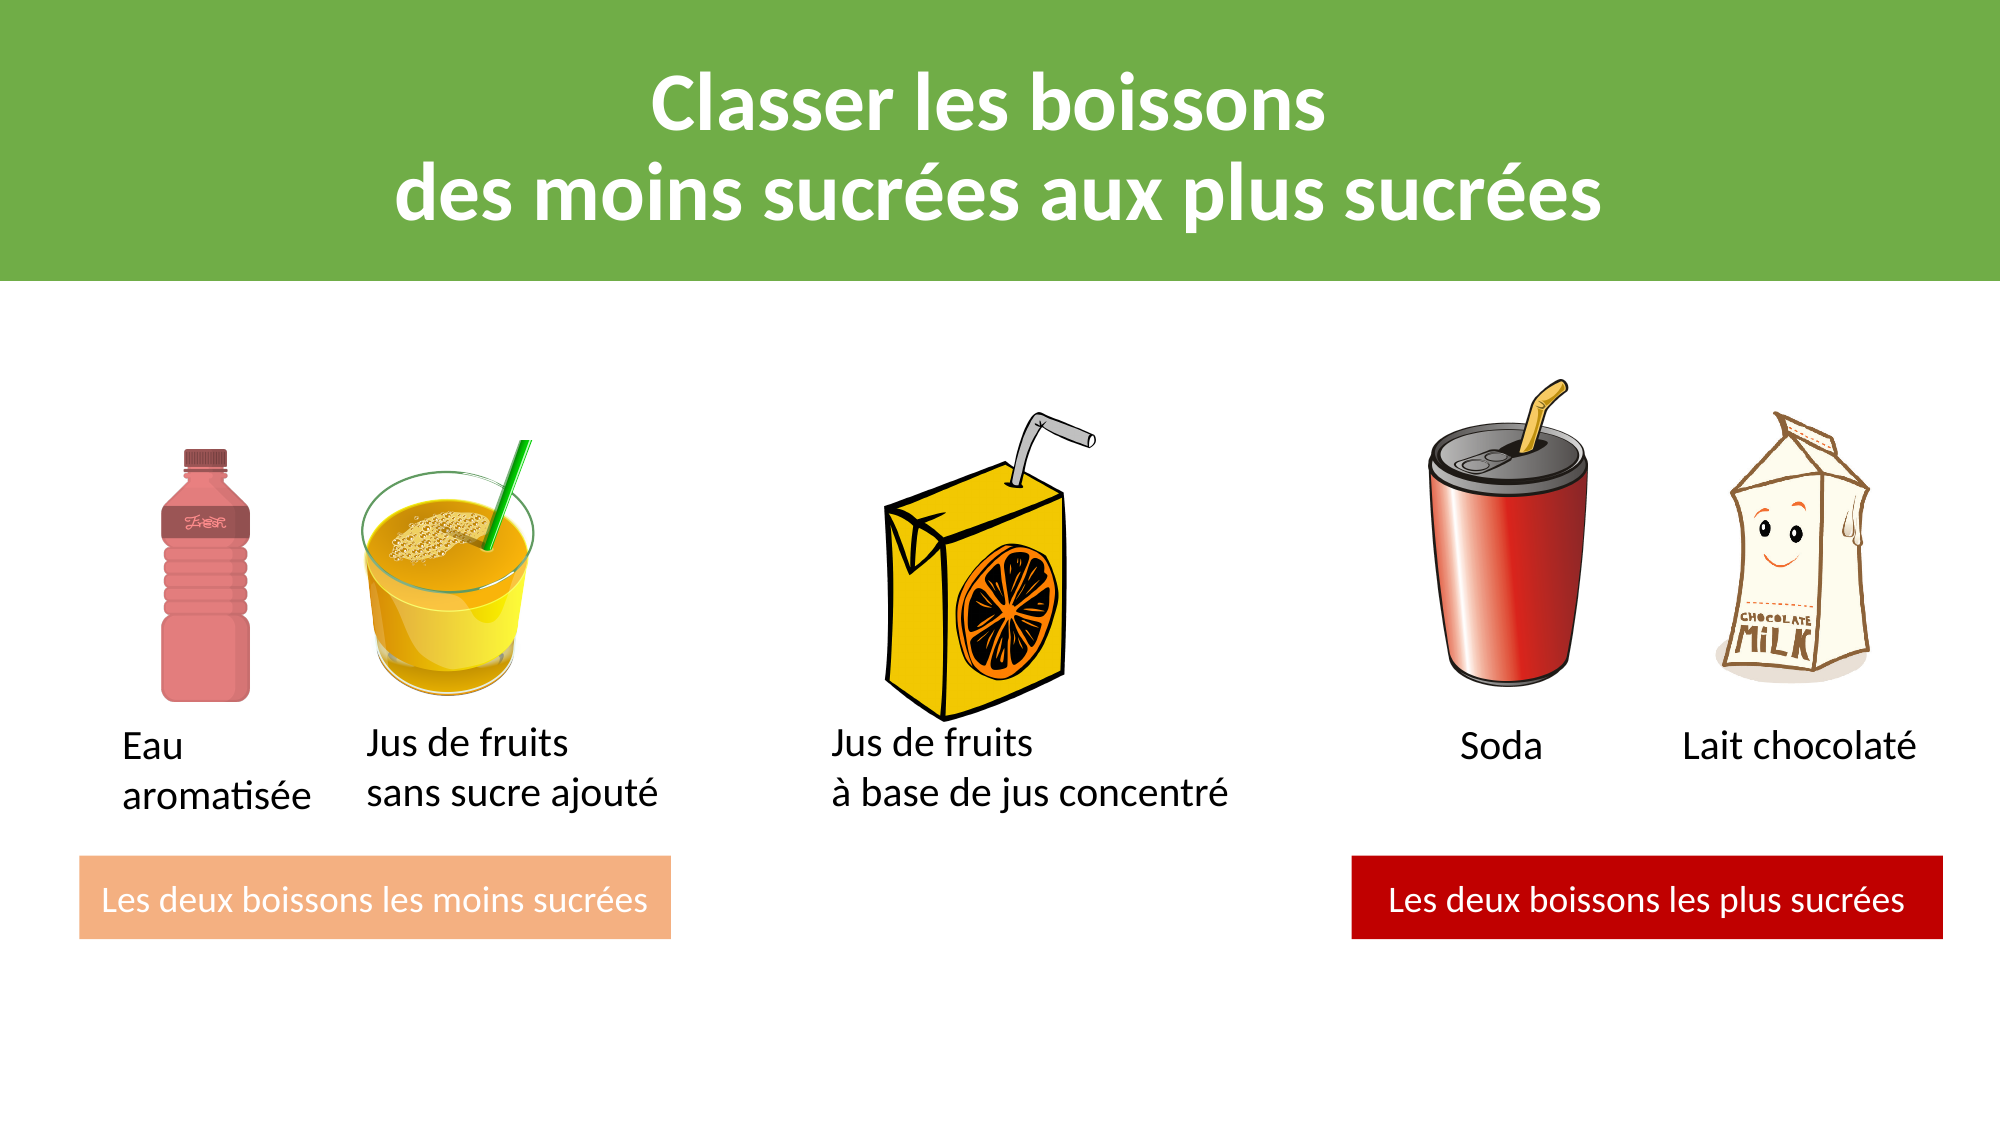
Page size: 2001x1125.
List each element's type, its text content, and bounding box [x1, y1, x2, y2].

text_box Soda [1445, 710, 1667, 826]
picture [142, 449, 269, 702]
picture [1687, 379, 1904, 708]
text_box Jus de fruits à base de jus concentré [816, 707, 1454, 873]
text_box Lait chocolaté [1667, 710, 2000, 826]
text_box Eau aromatisée [107, 710, 745, 876]
text_box Les deux boissons les moins sucrées [79, 855, 671, 940]
text_box [0, 0, 2000, 281]
picture [883, 412, 1097, 722]
picture [1428, 379, 1588, 688]
text_box Les deux boissons les plus sucrées [1351, 855, 1943, 940]
text_box Jus de fruits sans sucre ajouté [351, 707, 816, 823]
picture [361, 440, 536, 696]
title Classer les boissons des moins sucrées aux plus sucrées [164, 27, 1835, 246]
